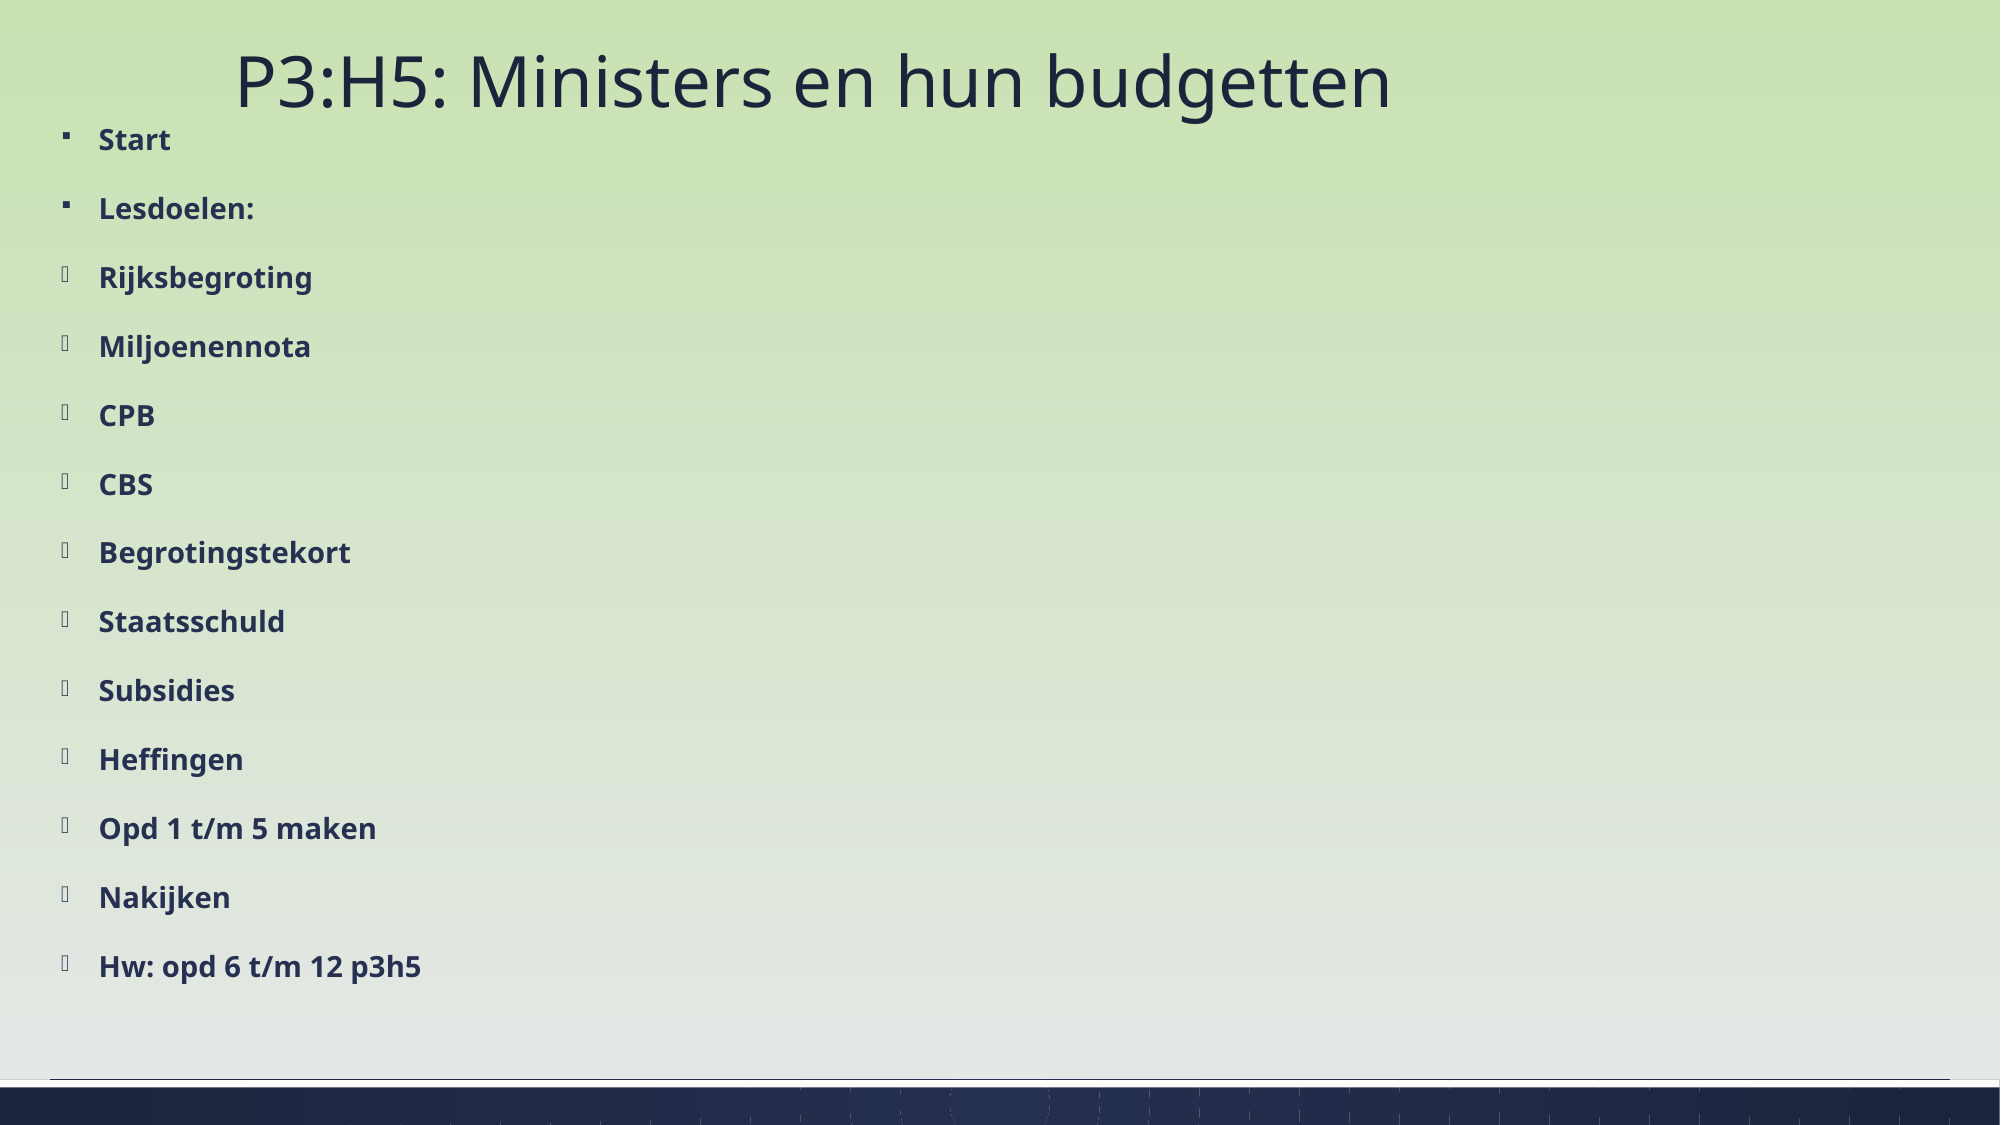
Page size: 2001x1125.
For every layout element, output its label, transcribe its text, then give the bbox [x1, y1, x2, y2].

list Start Lesdoelen: Rijksbegroting Miljoenennota CPB CBS Begrotingstekort Staatsschuld Subsidies Heffingen Opd 1 t/m 5 maken Nakijken Hw: opd 6 t/m 12 p3h5 [38, 117, 1780, 990]
title P3:H5: Ministers en hun budgetten [219, 0, 1780, 117]
